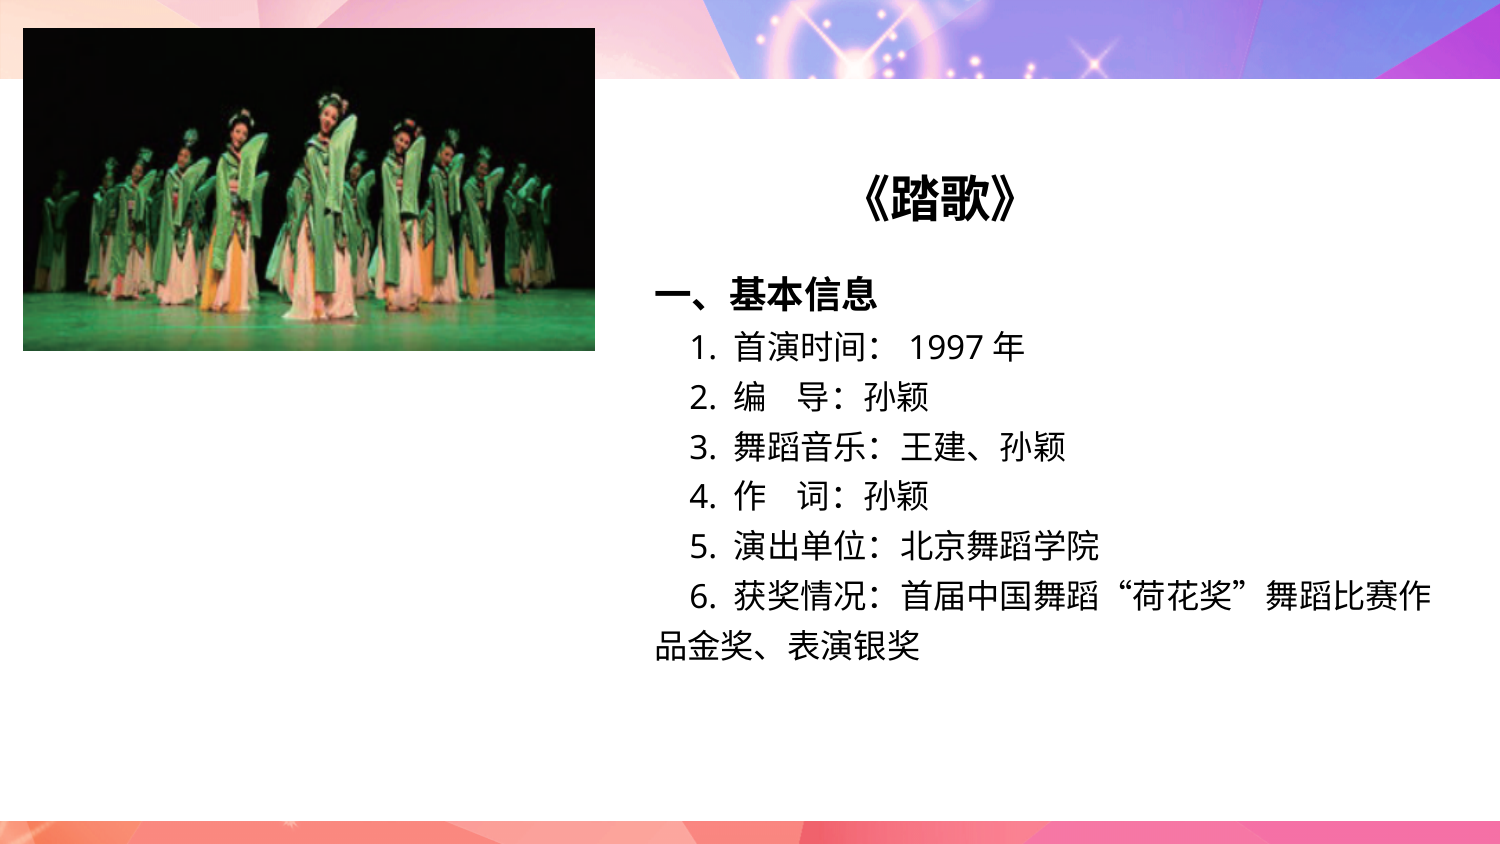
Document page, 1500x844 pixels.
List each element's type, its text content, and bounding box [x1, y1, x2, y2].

text_box 《踏歌》 [595, 159, 1358, 235]
picture [0, 821, 1500, 844]
text_box 一、基本信息 1. 首演时间：1997年 2. 编 导：孙颖 3. 舞蹈音乐：王建、孙颖 4. 作 词：孙颖 5. 演出单位：北京舞蹈学院 6. 获奖情况：首届中国舞蹈“荷花奖”舞蹈比赛作品金奖、表演银奖 [639, 252, 1458, 561]
picture [0, 0, 1500, 351]
